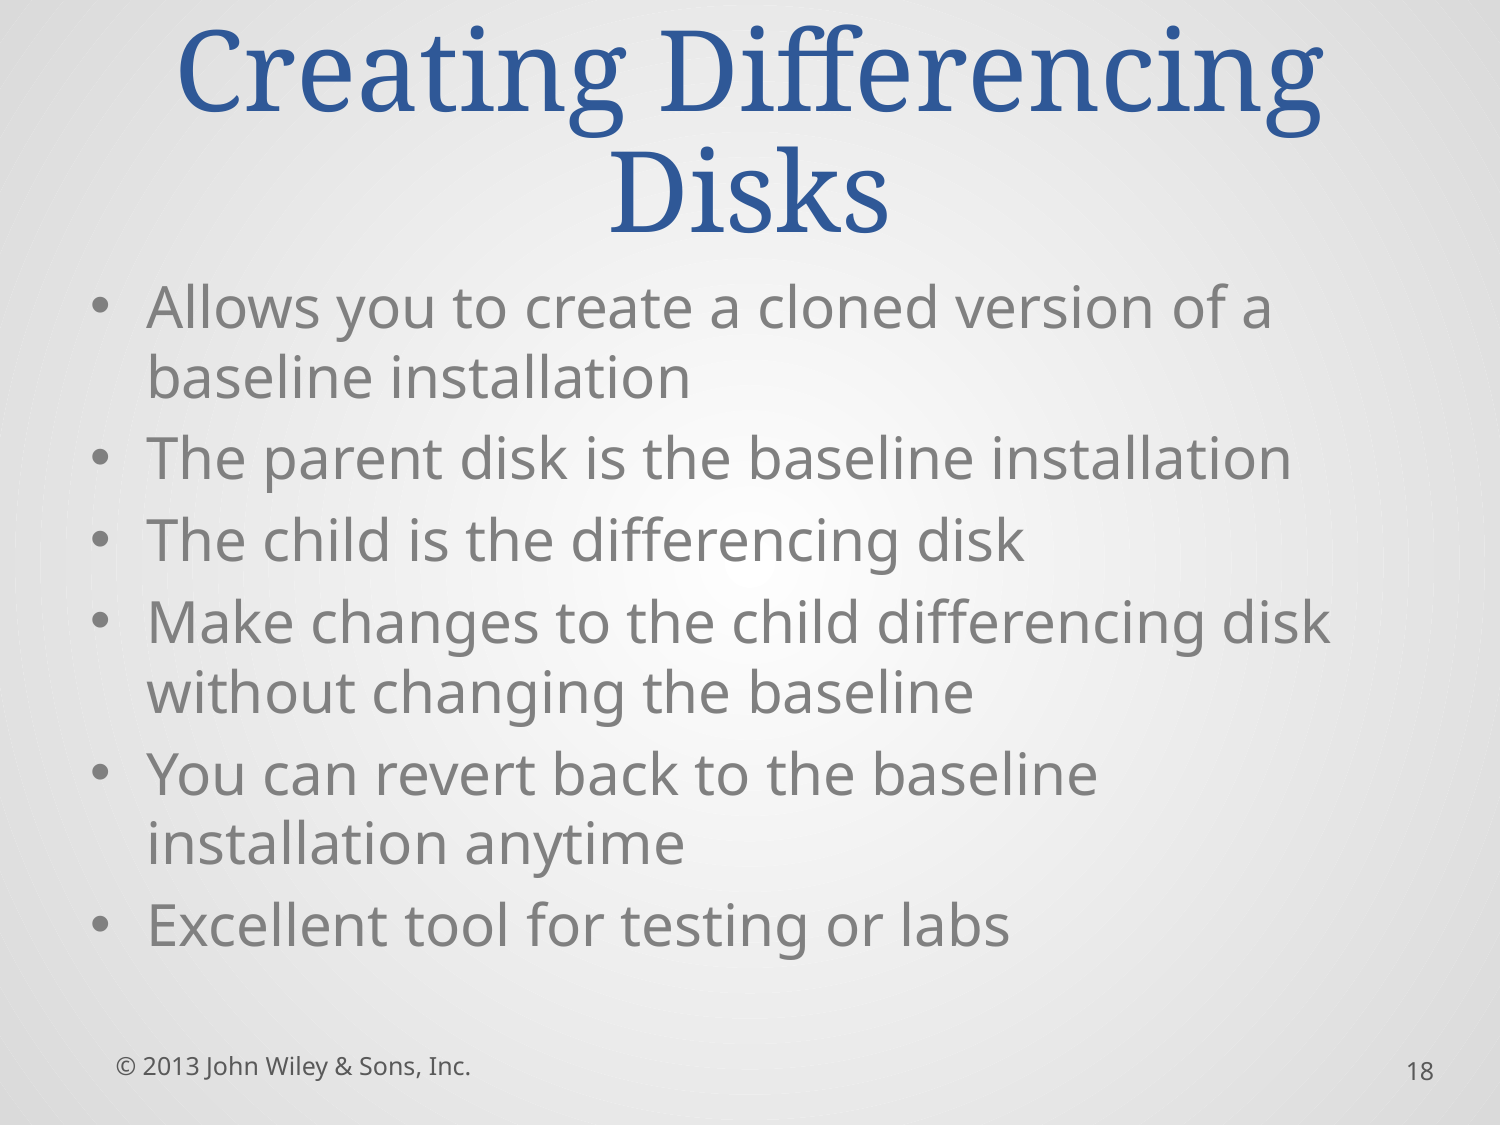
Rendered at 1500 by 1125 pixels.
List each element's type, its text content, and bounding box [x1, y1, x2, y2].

slide_number 18 [1401, 1042, 1494, 1103]
footer © 2013 John Wiley & Sons, Inc. [108, 1037, 576, 1098]
title Creating Differencing Disks [75, 0, 1425, 262]
list Allows you to create a cloned version of a baseline installation The parent disk is the baseline installation The child is the differencing disk Make changes to the child differencing disk without changing the baseline You can revert back to the baseline installation anytime Excellent tool for testing or labs [75, 262, 1425, 1005]
